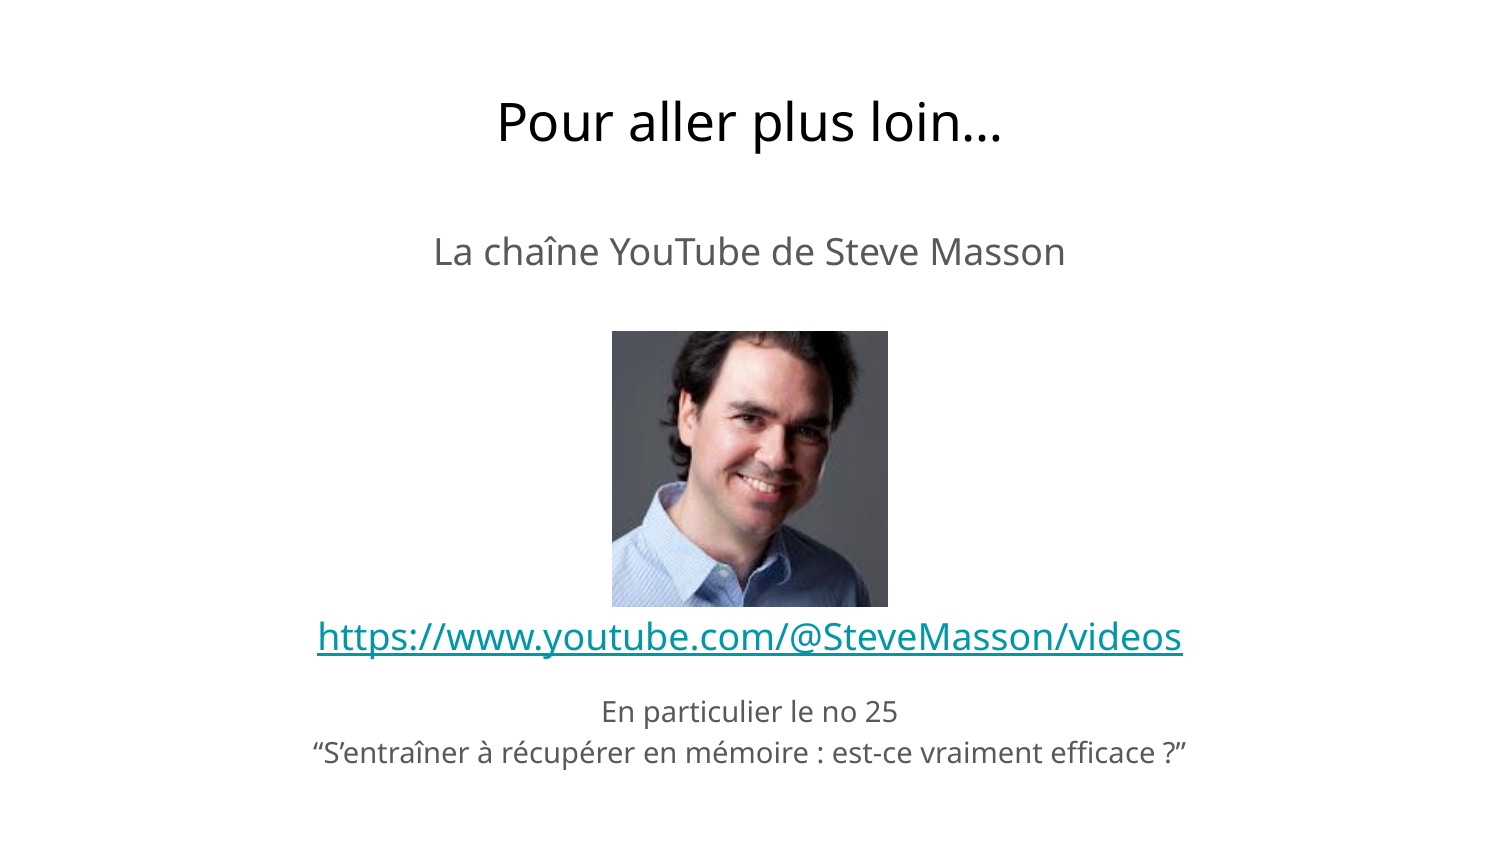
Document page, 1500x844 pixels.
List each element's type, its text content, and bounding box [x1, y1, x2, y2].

title Pour aller plus loin… [51, 72, 1449, 167]
picture [612, 331, 888, 607]
list La chaîne YouTube de Steve Masson https://www.youtube.com/@SteveMasson/videos En particulier le no 25 “S’entraîner à récupérer en mémoire : est-ce vraiment efficace ?” [51, 189, 1449, 802]
